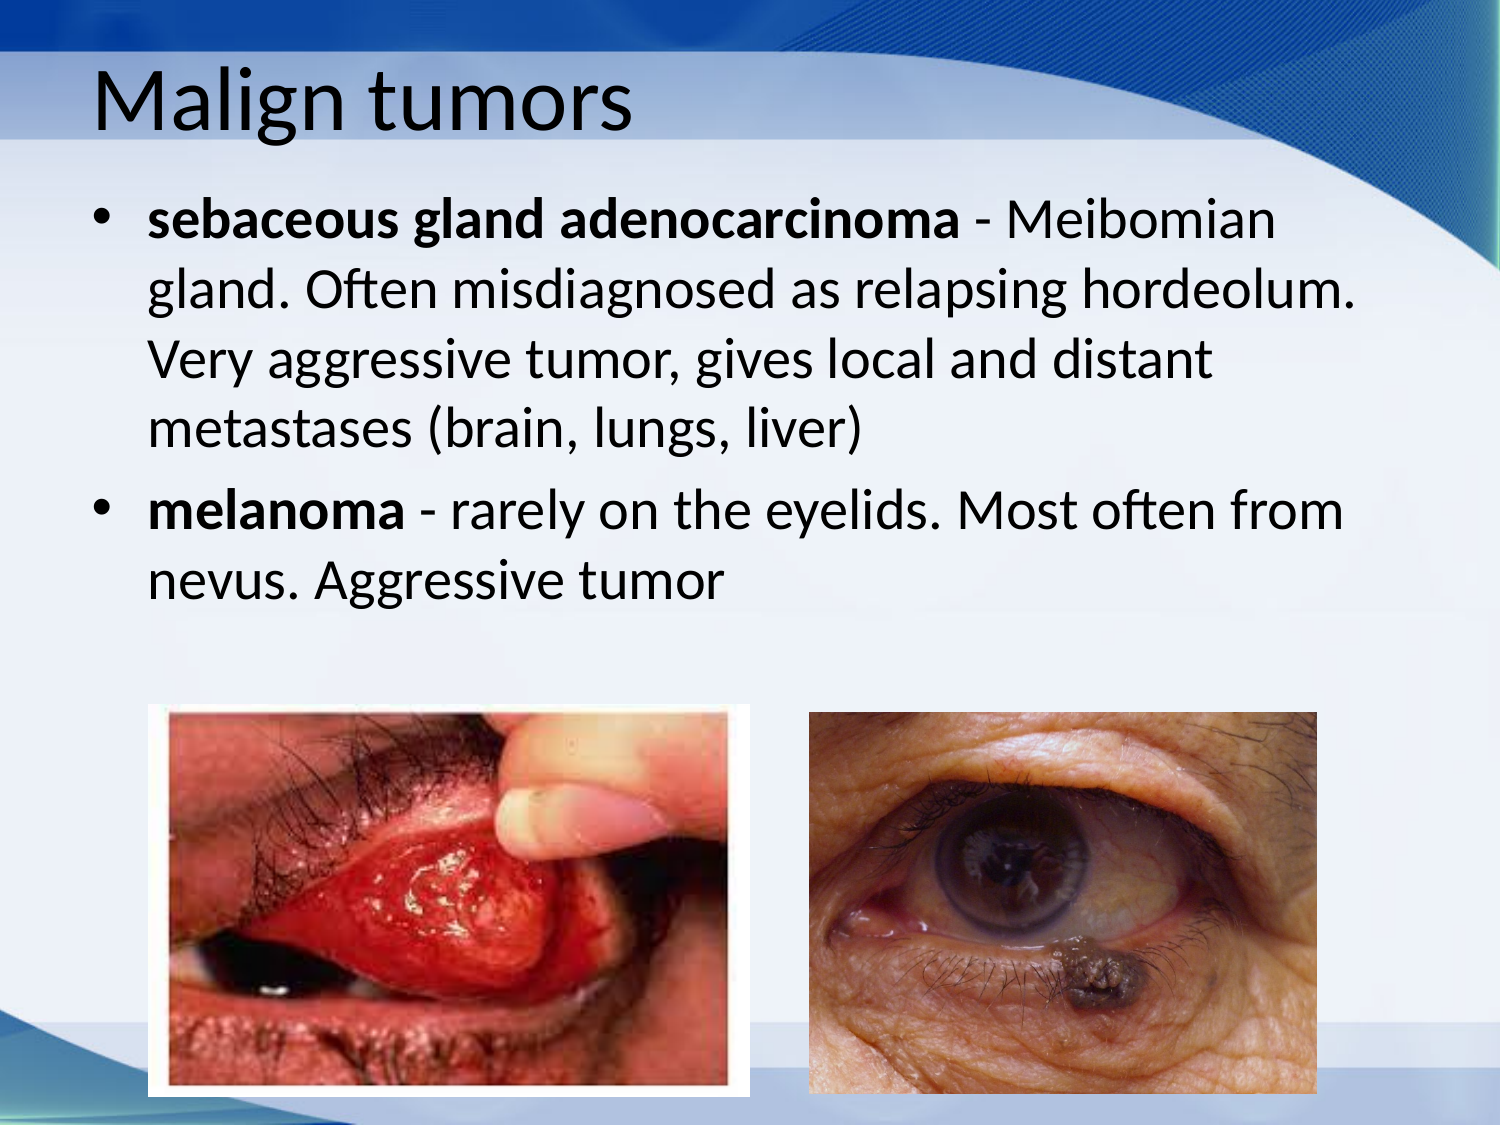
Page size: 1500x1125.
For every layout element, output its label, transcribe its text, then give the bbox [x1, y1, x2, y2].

title Malign tumors [76, 0, 1427, 188]
picture [0, 0, 1500, 1125]
list sebaceous gland adenocarcinoma - Meibomian gland. Often misdiagnosed as relapsing hordeolum. Very aggressive tumor, gives local and distant metastases (brain, lungs, liver) melanoma - rarely on the eyelids. Most often from nevus. Aggressive tumor [76, 188, 1427, 916]
